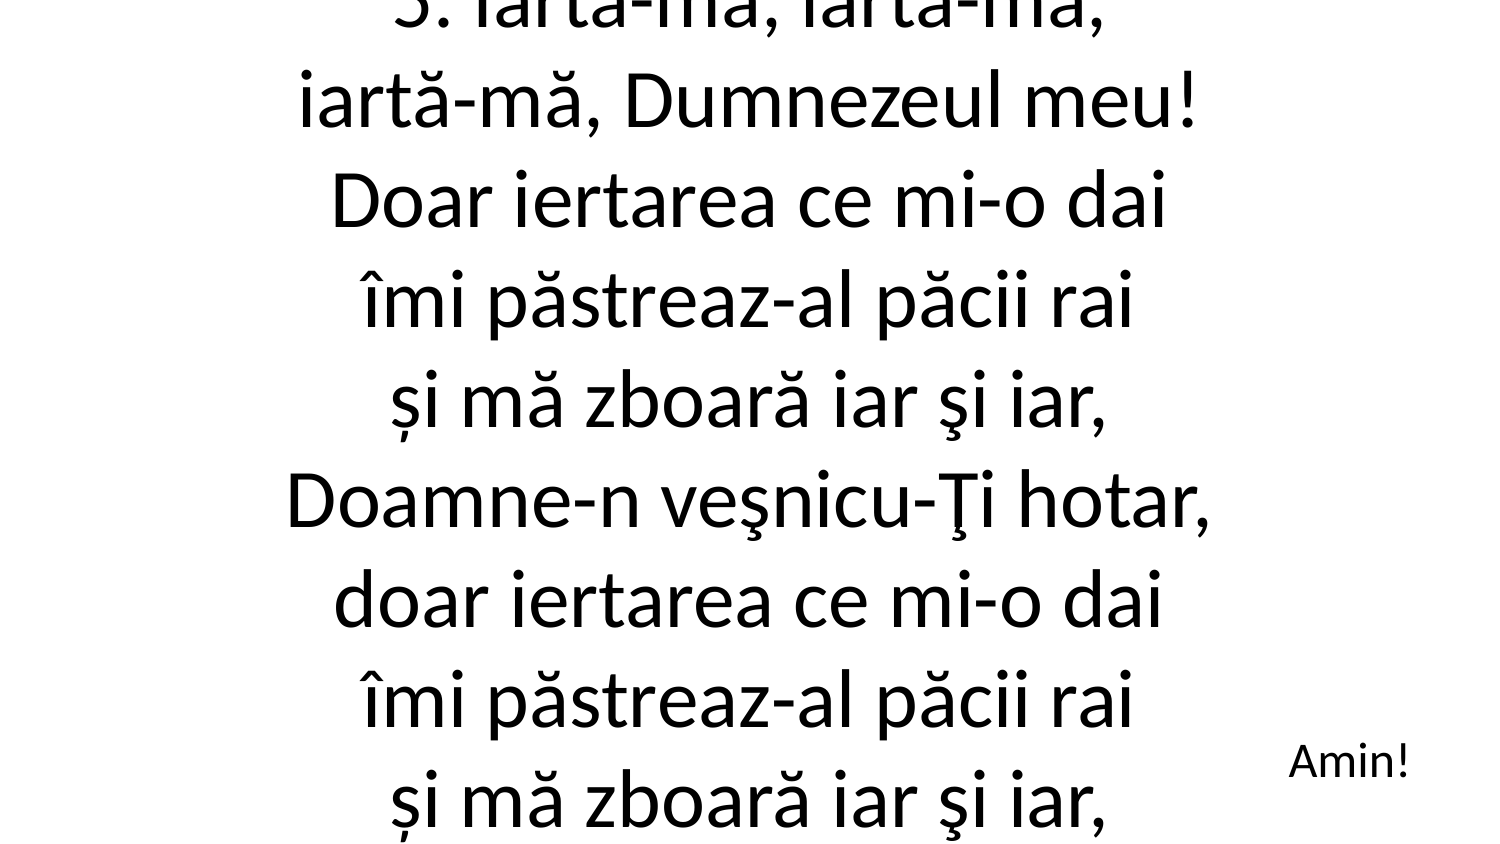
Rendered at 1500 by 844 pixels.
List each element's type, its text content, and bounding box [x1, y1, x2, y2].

text_box 5. Iartă-mă, iartă-mă, iartă-mă, Dumnezeul meu! Doar iertarea ce mi-o dai îmi păstreaz-al păcii rai și mă zboară iar şi iar, Doamne-n veşnicu-Ţi hotar, doar iertarea ce mi-o dai îmi păstreaz-al păcii rai și mă zboară iar şi iar, Doamne-n veşnicu-Ţi hotar! [264, 0, 1236, 844]
text_box Amin! [1273, 674, 1427, 795]
